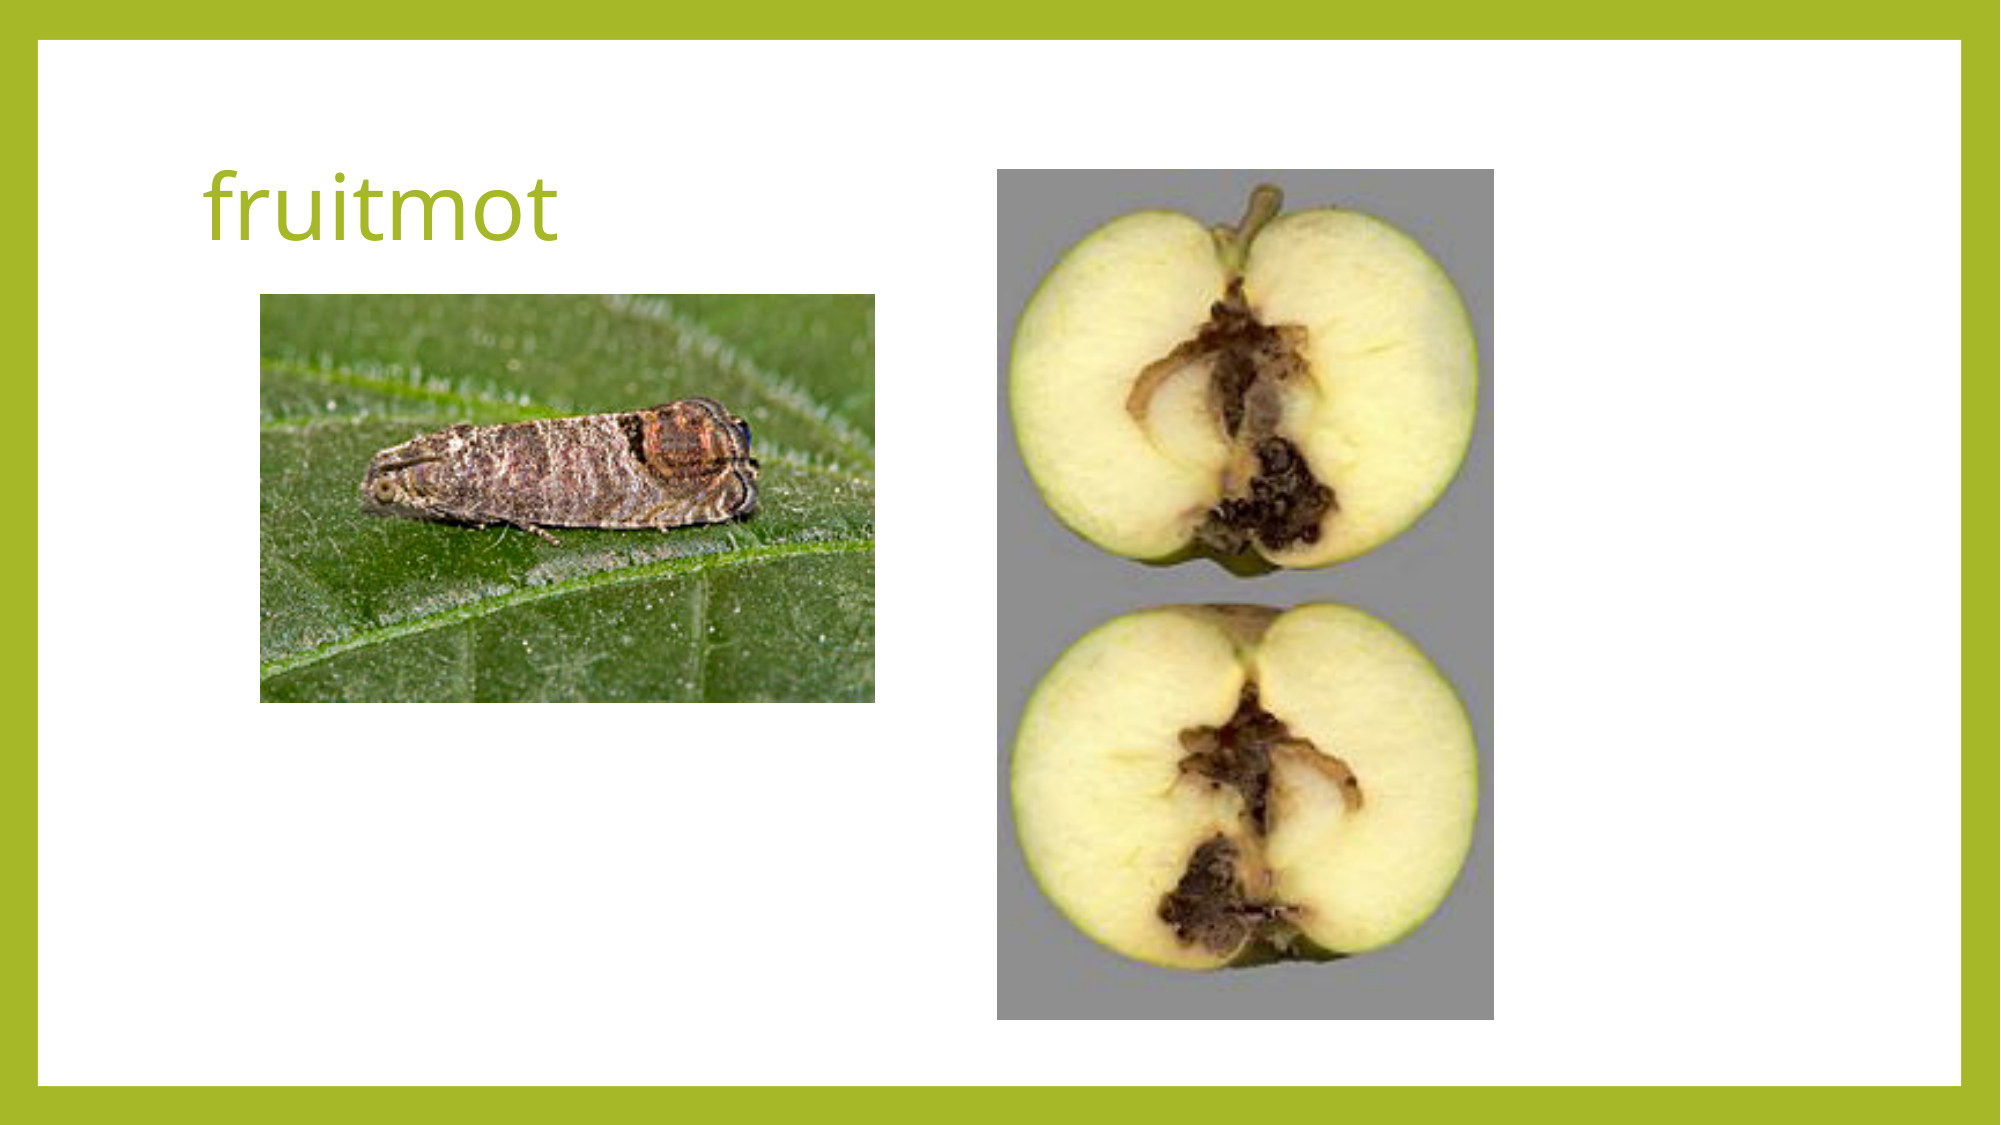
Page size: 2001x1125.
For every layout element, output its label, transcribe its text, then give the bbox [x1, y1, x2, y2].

title fruitmot [187, 99, 1808, 323]
picture [260, 294, 875, 704]
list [997, 169, 1494, 1020]
